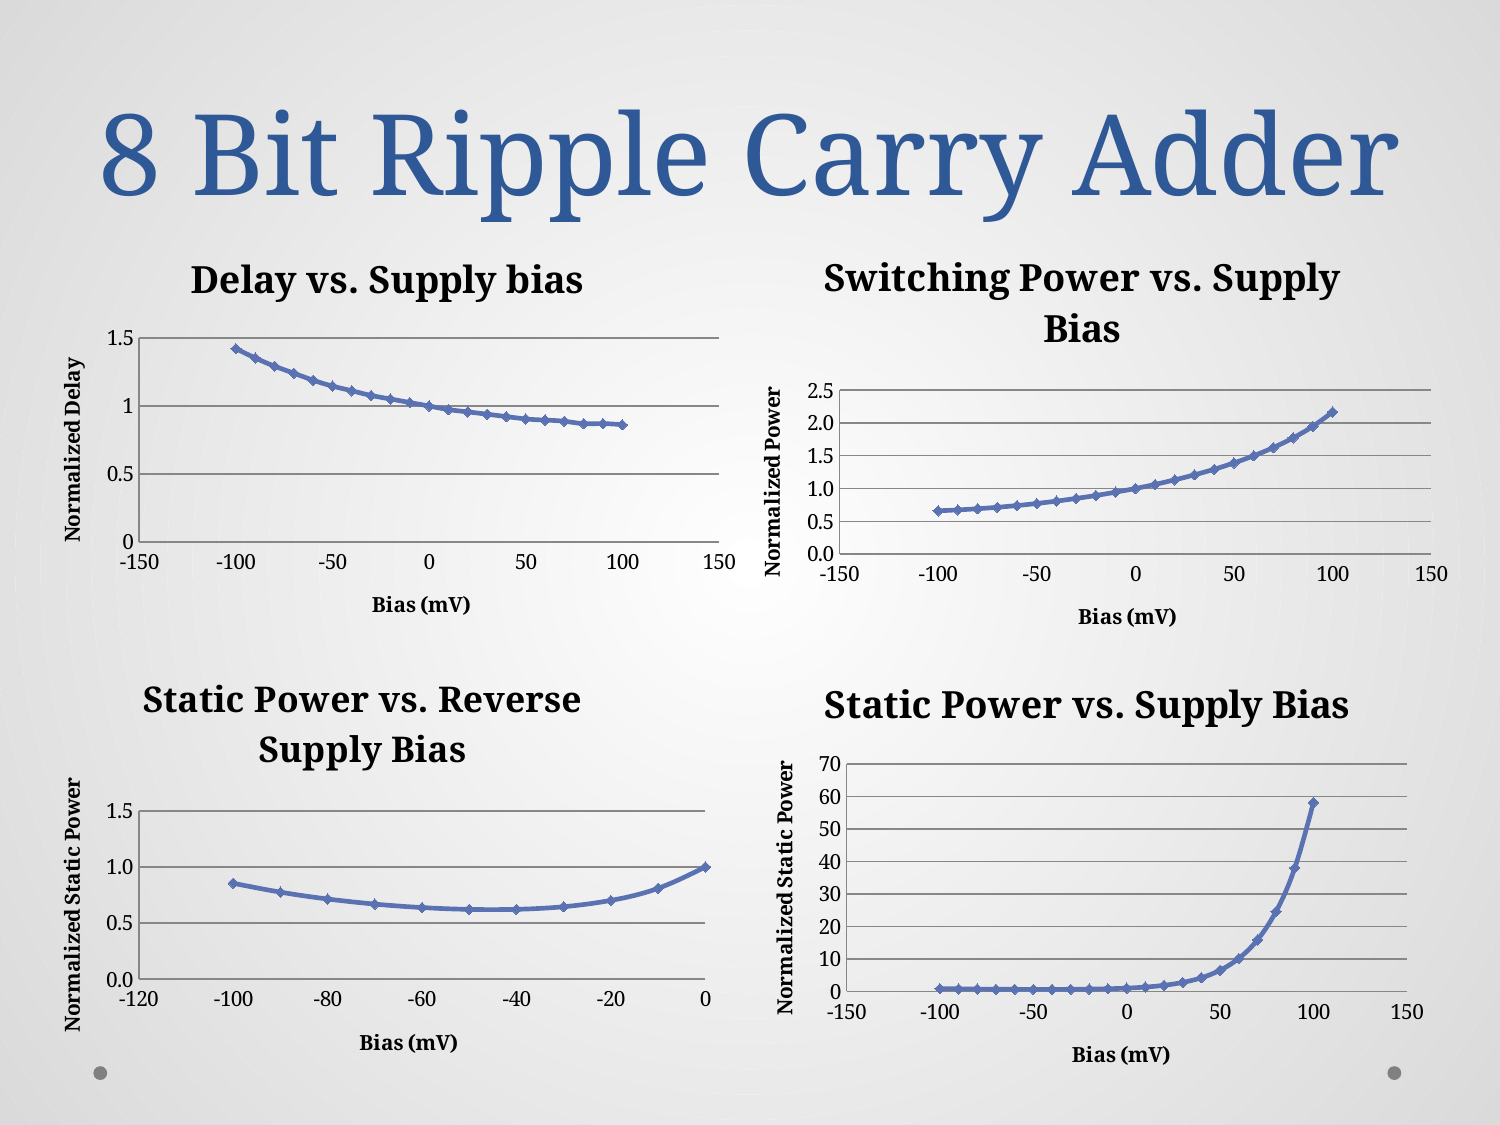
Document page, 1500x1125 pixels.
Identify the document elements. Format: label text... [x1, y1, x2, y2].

chart [24, 224, 1463, 1101]
title 8 Bit Ripple Carry Adder [75, 0, 1425, 223]
